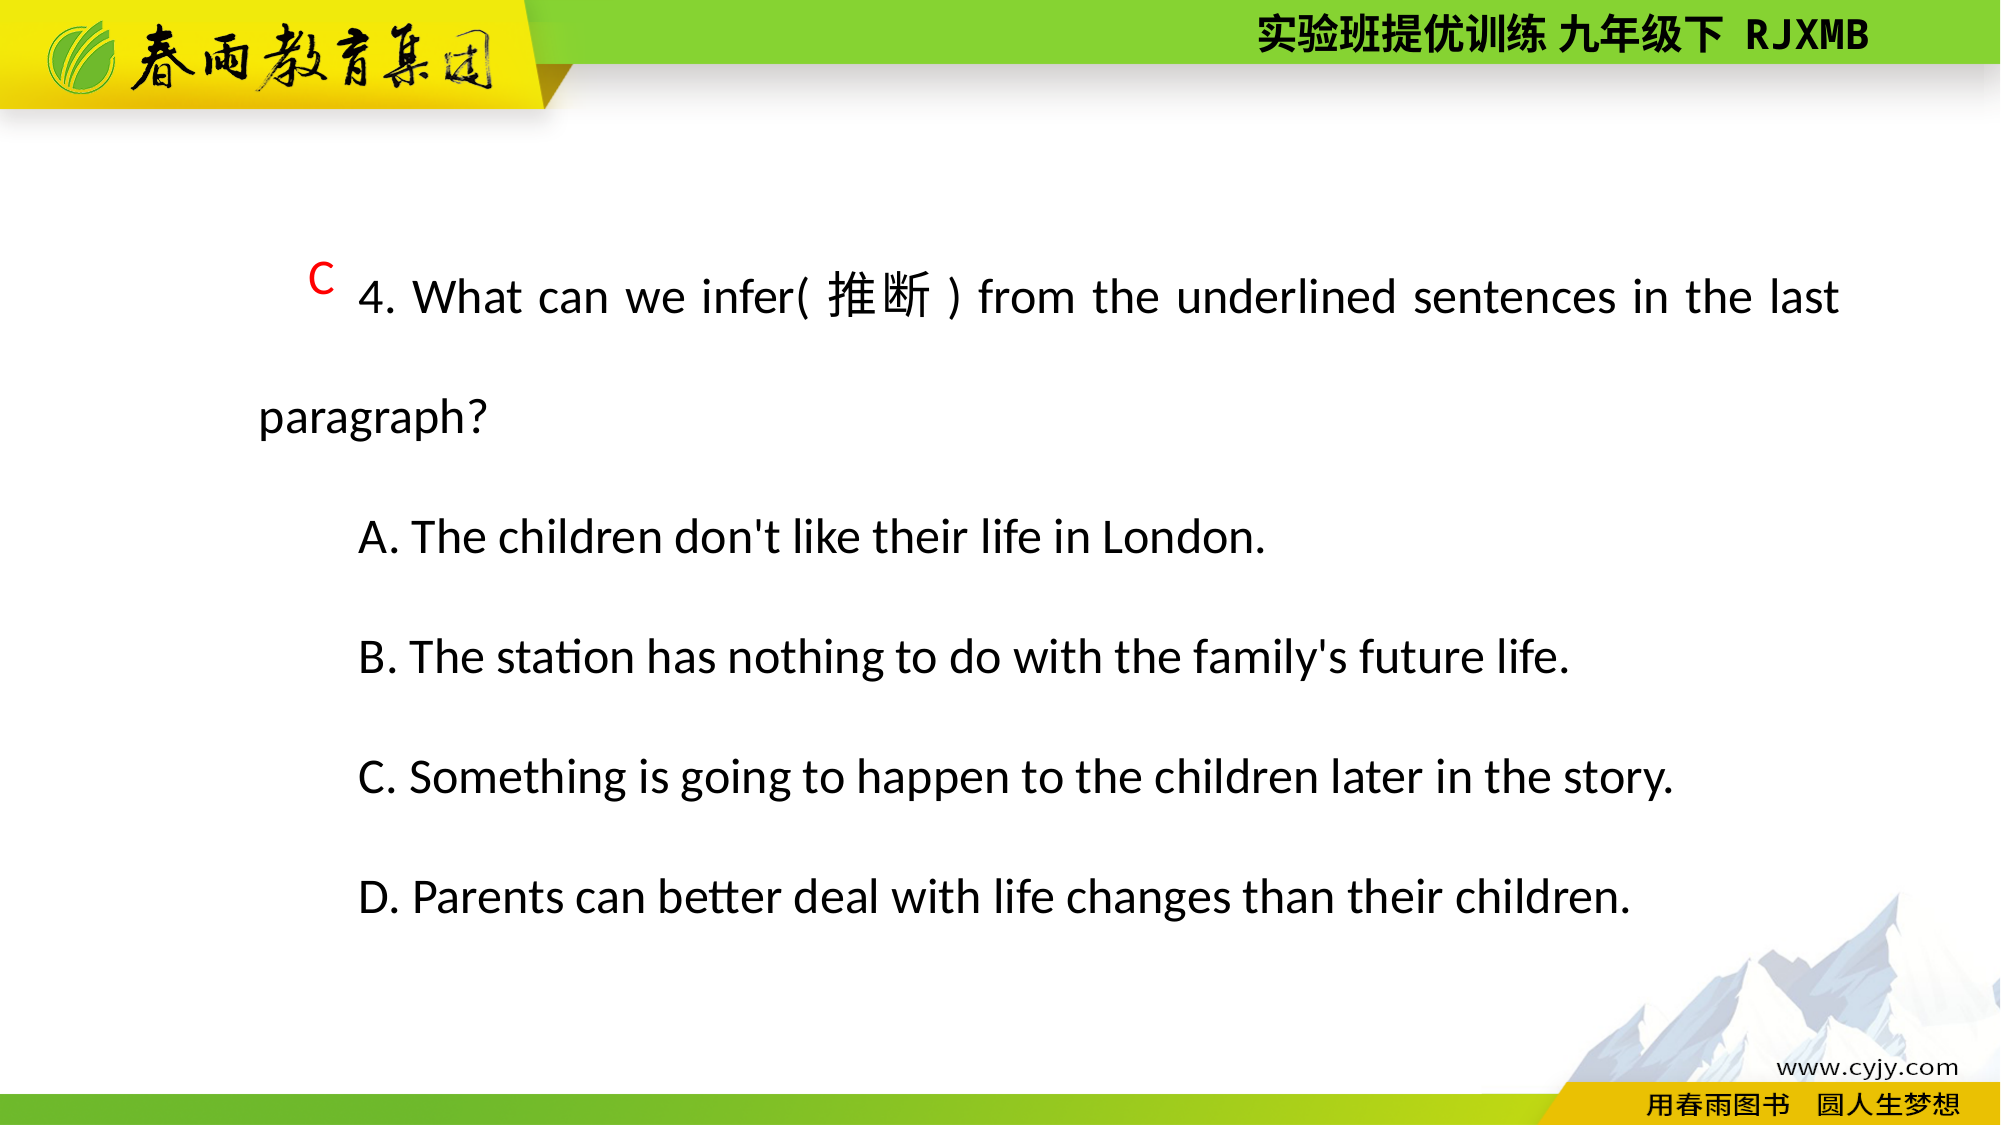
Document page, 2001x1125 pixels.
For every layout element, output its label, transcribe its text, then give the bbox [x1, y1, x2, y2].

picture [0, 0, 2001, 1125]
text_box 4. What can we infer(推断) from the underlined sentences in the last paragraph? A. The children don't like their life in London. B. The station has nothing to do with the family's future life. C. Something is going to happen to the children later in the story. D. Parents can better deal with life changes than their children. [244, 196, 1856, 932]
text_box C [293, 236, 350, 312]
